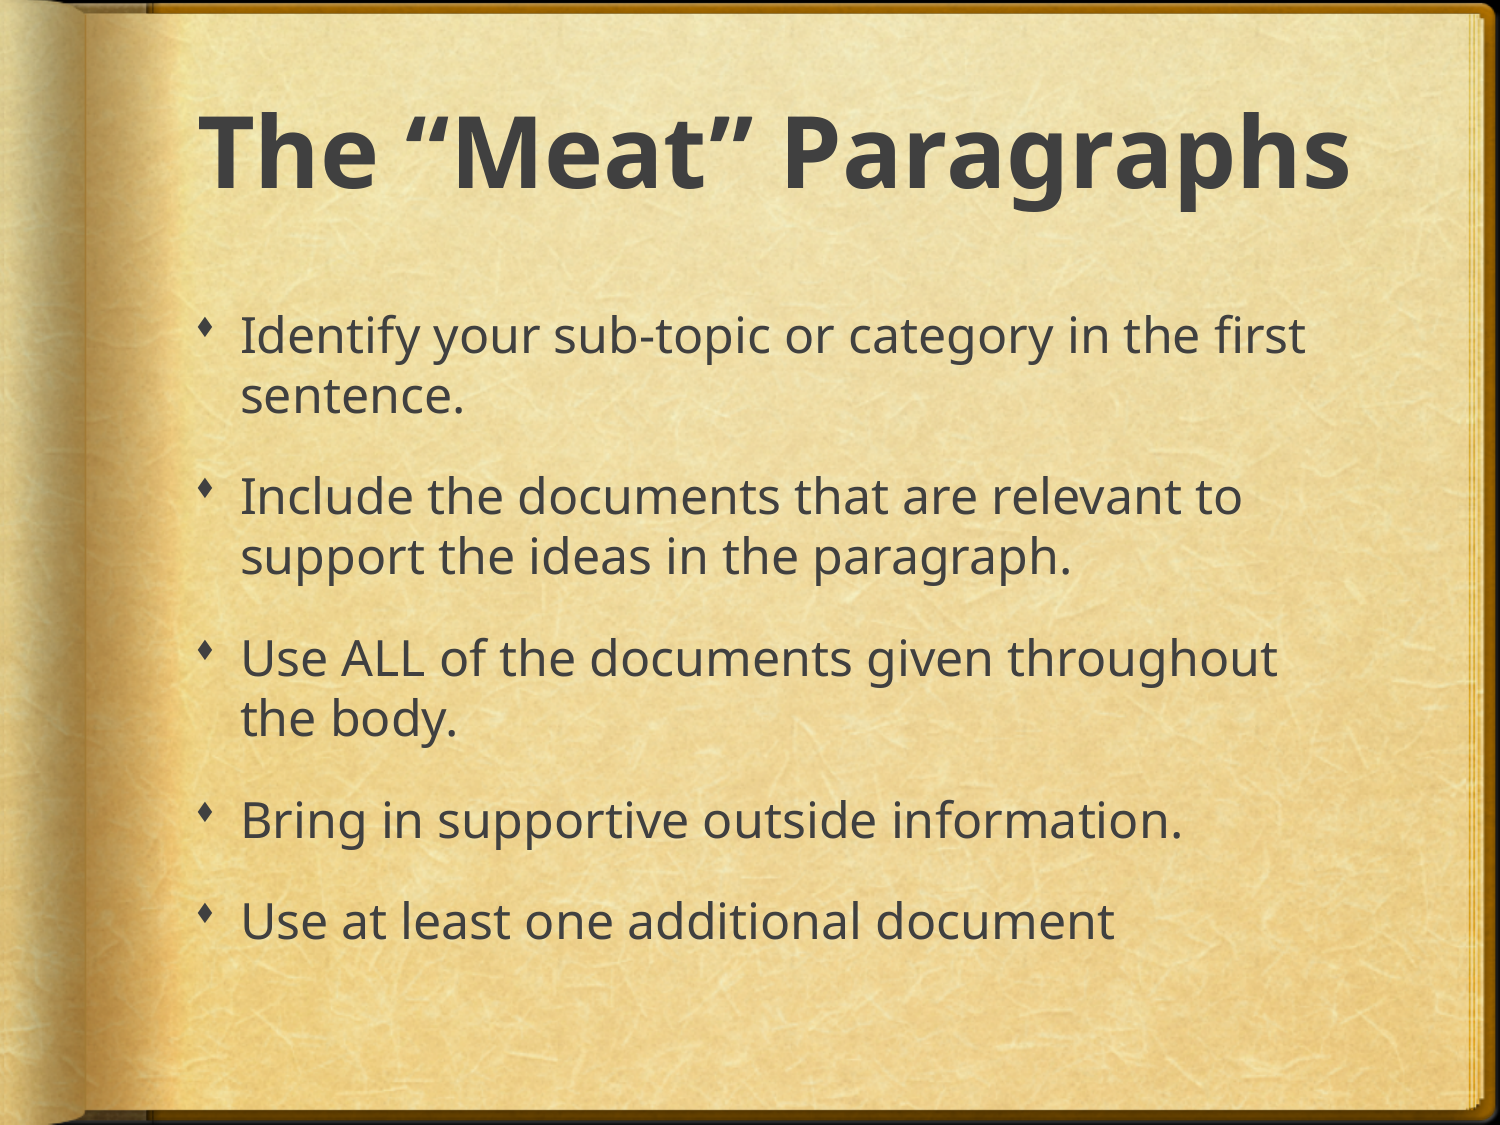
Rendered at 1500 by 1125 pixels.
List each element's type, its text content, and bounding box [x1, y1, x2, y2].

title The “Meat” Paragraphs [178, 45, 1372, 265]
picture [0, 0, 1500, 1125]
list Identify your sub-topic or category in the first sentence. Include the documents that are relevant to support the ideas in the paragraph. Use ALL of the documents given throughout the body. Bring in supportive outside information. Use at least one additional document [178, 295, 1372, 1005]
